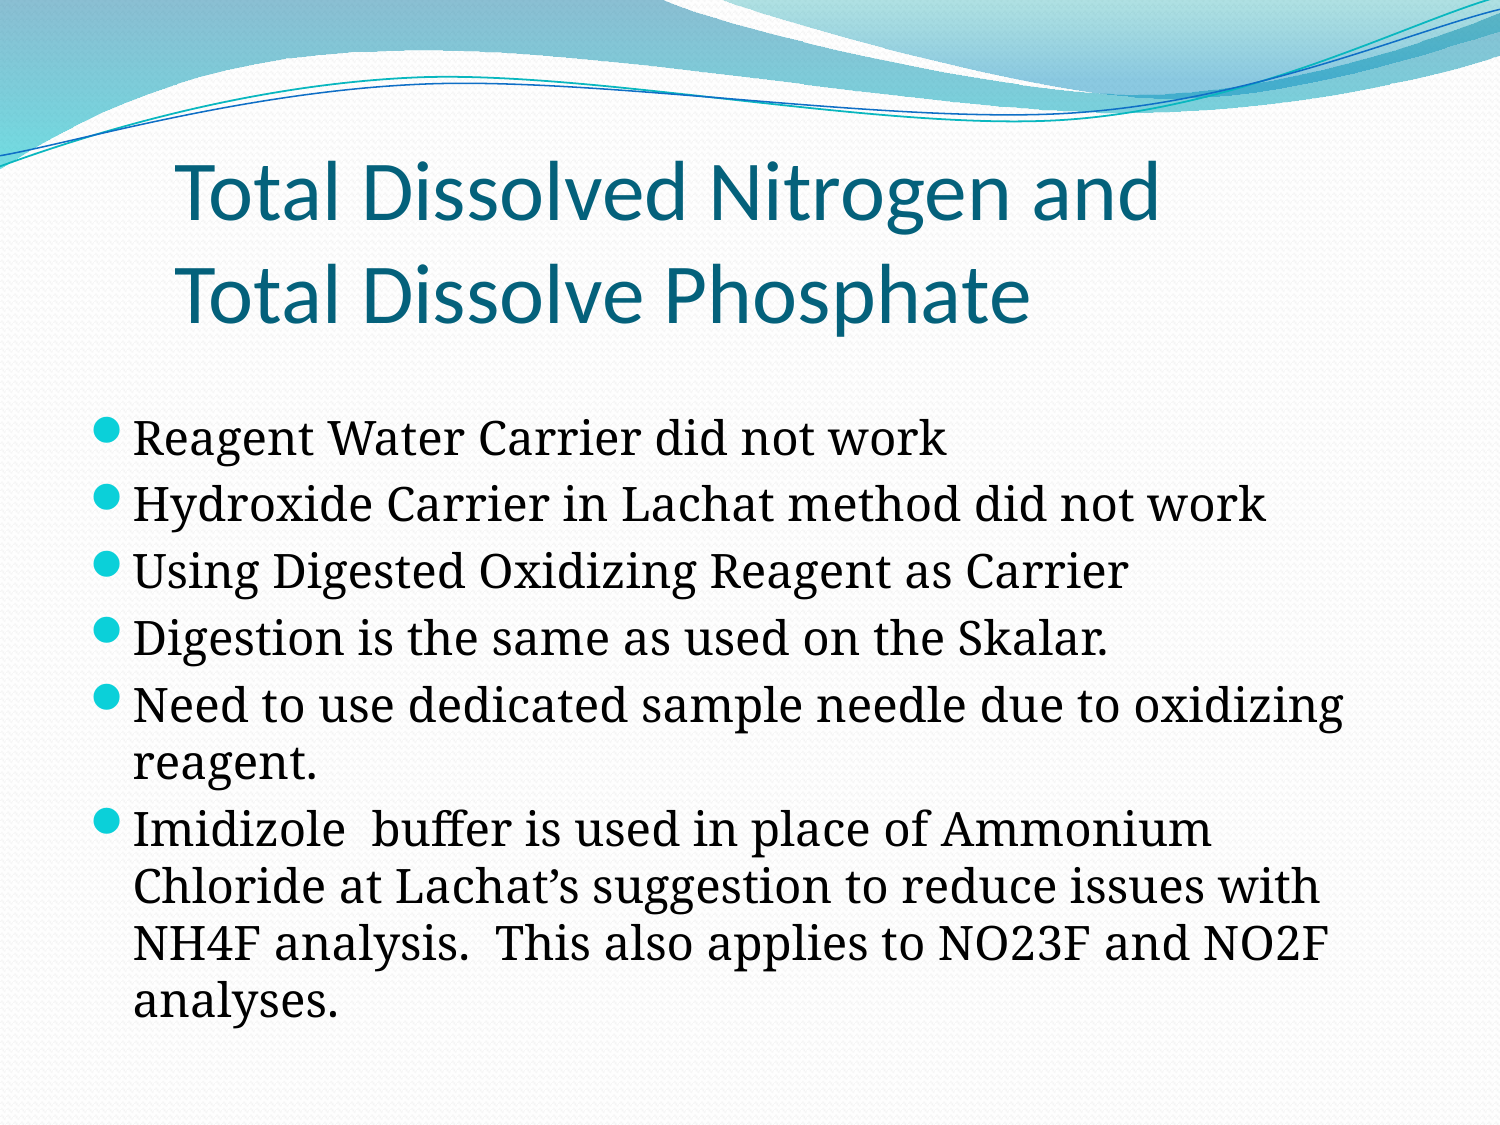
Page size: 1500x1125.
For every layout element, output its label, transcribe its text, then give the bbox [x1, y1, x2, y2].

title Total Dissolved Nitrogen and Total Dissolve Phosphate [174, 125, 1288, 341]
list Reagent Water Carrier did not work Hydroxide Carrier in Lachat method did not work Using Digested Oxidizing Reagent as Carrier Digestion is the same as used on the Skalar. Need to use dedicated sample needle due to oxidizing reagent. Imidizole buffer is used in place of Ammonium Chloride at Lachat’s suggestion to reduce issues with NH4F analysis. This also applies to NO23F and NO2F analyses. [75, 399, 1425, 1038]
